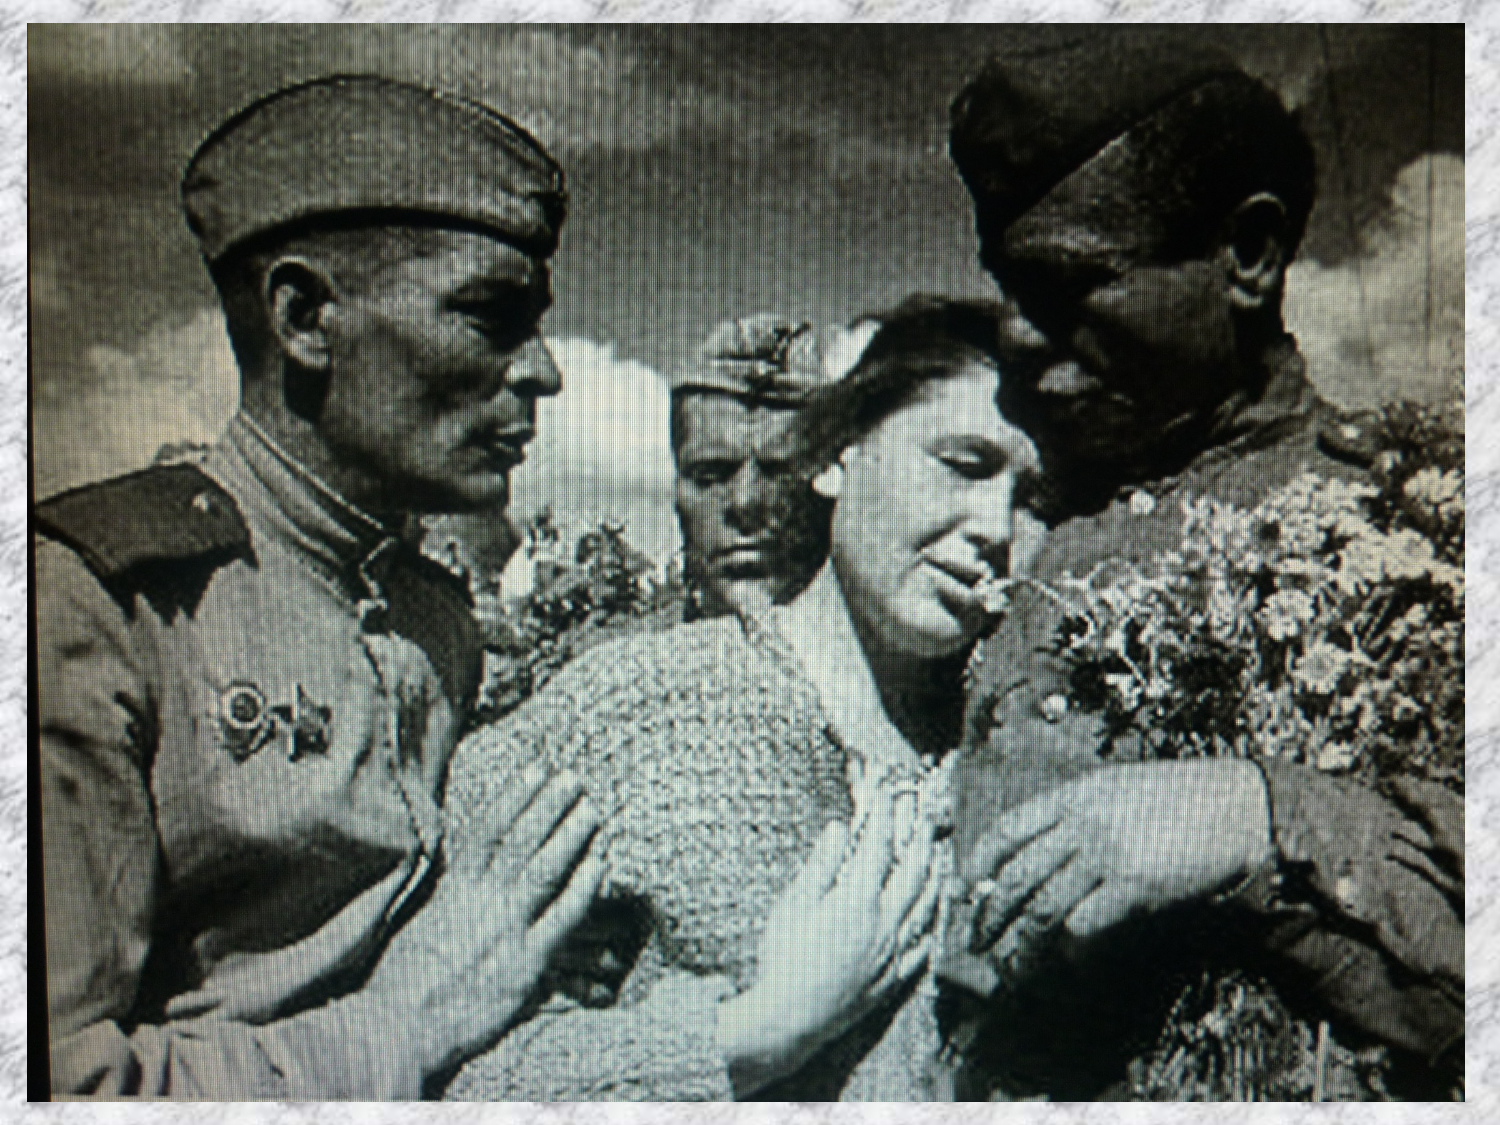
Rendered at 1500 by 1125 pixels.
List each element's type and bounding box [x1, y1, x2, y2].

picture [0, 0, 1500, 1125]
list [27, 23, 1466, 1102]
